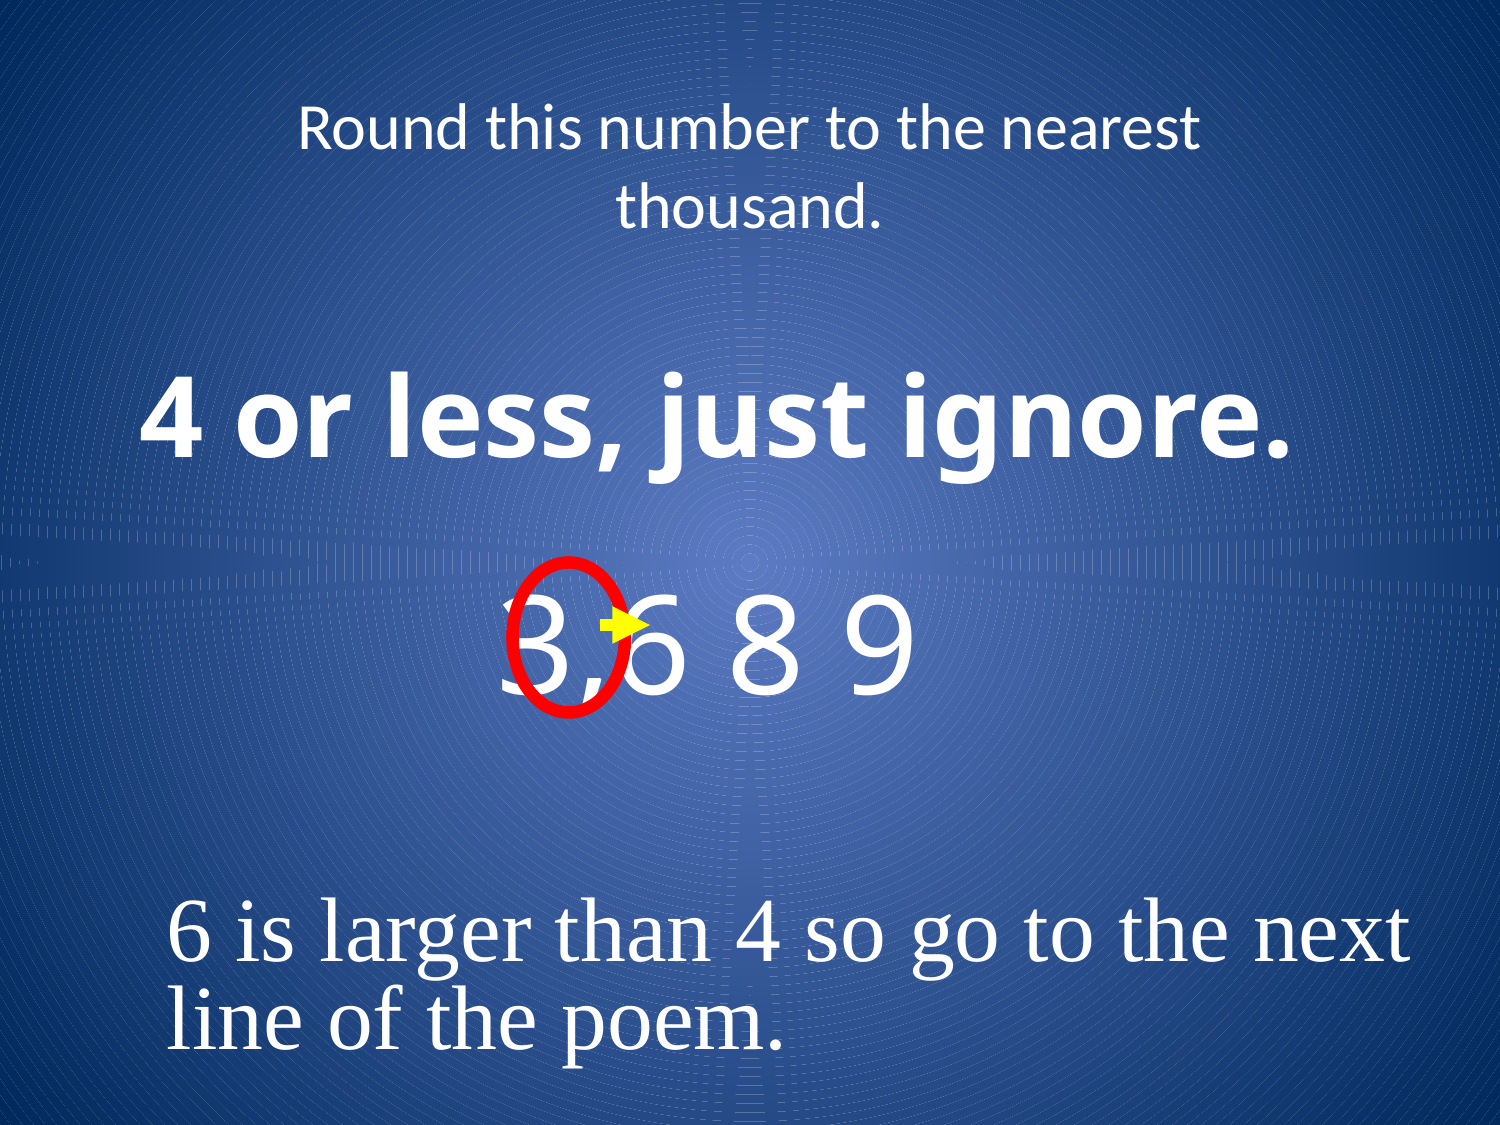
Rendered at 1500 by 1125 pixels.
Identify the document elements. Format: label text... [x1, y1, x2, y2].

text_box 3,6 8 9 [374, 549, 1113, 730]
text_box 4 or less, just ignore. [125, 337, 1375, 548]
title Round this number to the nearest thousand. [0, 75, 1500, 250]
text_box [512, 562, 625, 713]
text_box [599, 618, 650, 632]
text_box 6 is larger than 4 so go to the next line of the poem. [151, 884, 1429, 1075]
